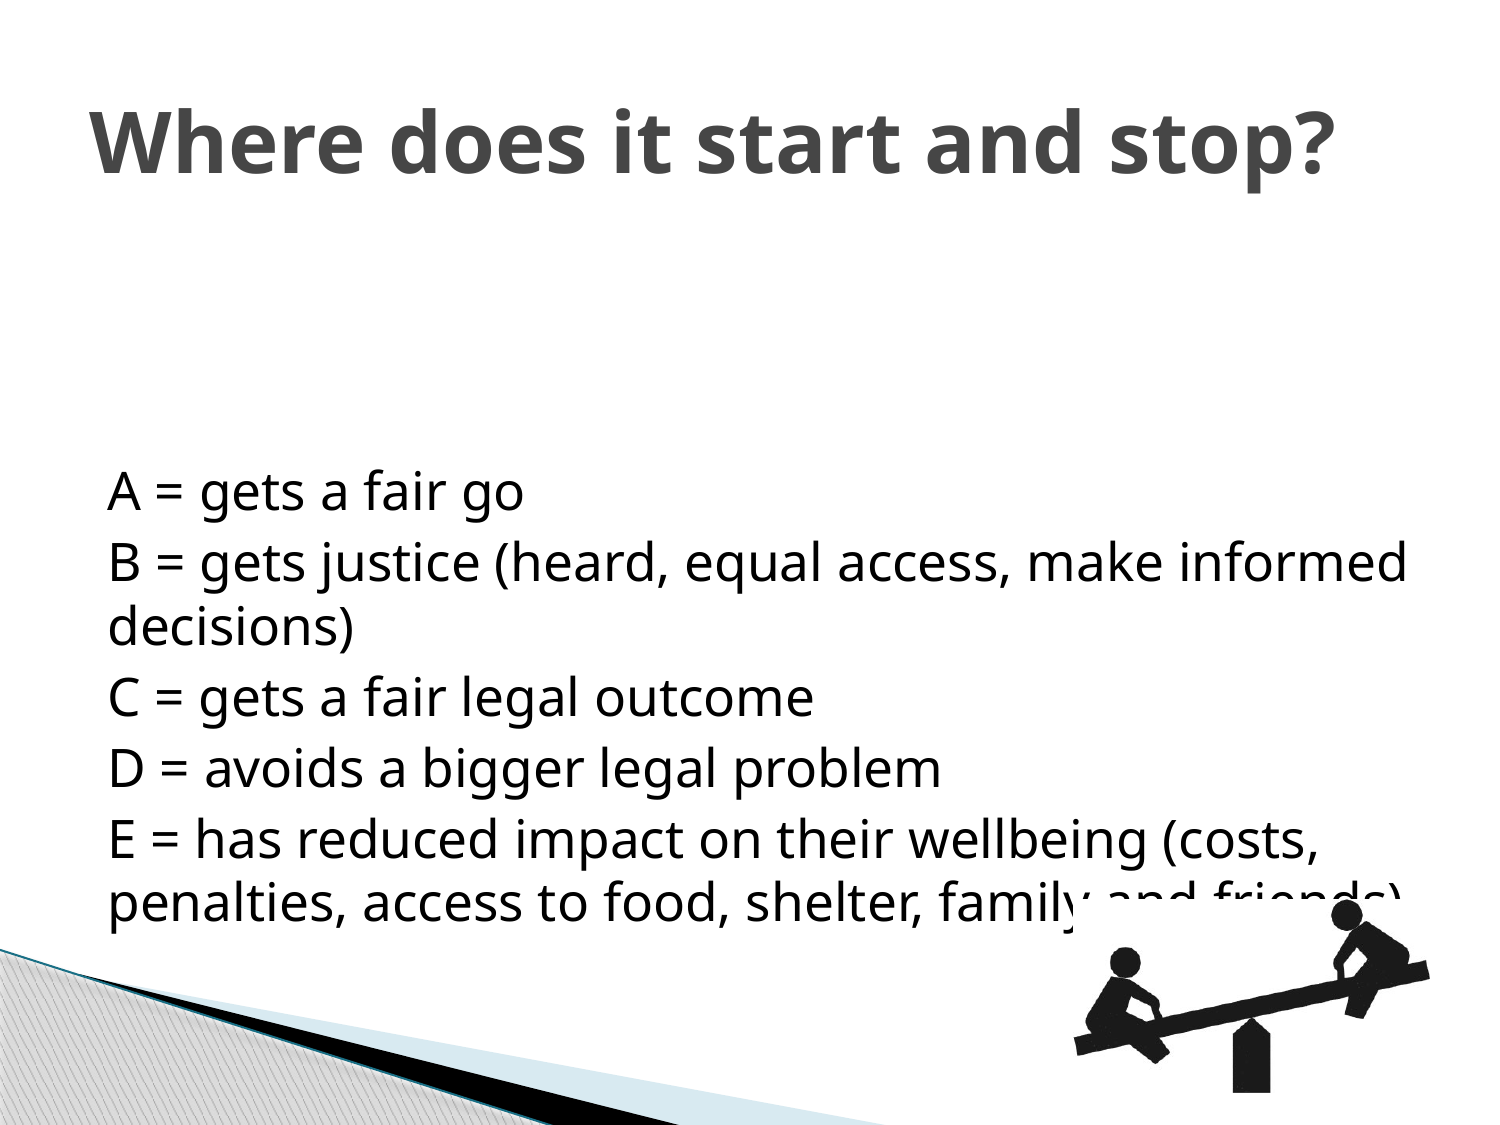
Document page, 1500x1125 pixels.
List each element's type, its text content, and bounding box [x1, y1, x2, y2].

list A = gets a fair go B = gets justice (heard, equal access, make informed decisions) C = gets a fair legal outcome D = avoids a bigger legal problem E = has reduced impact on their wellbeing (costs, penalties, access to food, shelter, family and friends) [75, 243, 1425, 986]
title Where does it start and stop? [75, 45, 1425, 233]
picture [1073, 898, 1430, 1093]
